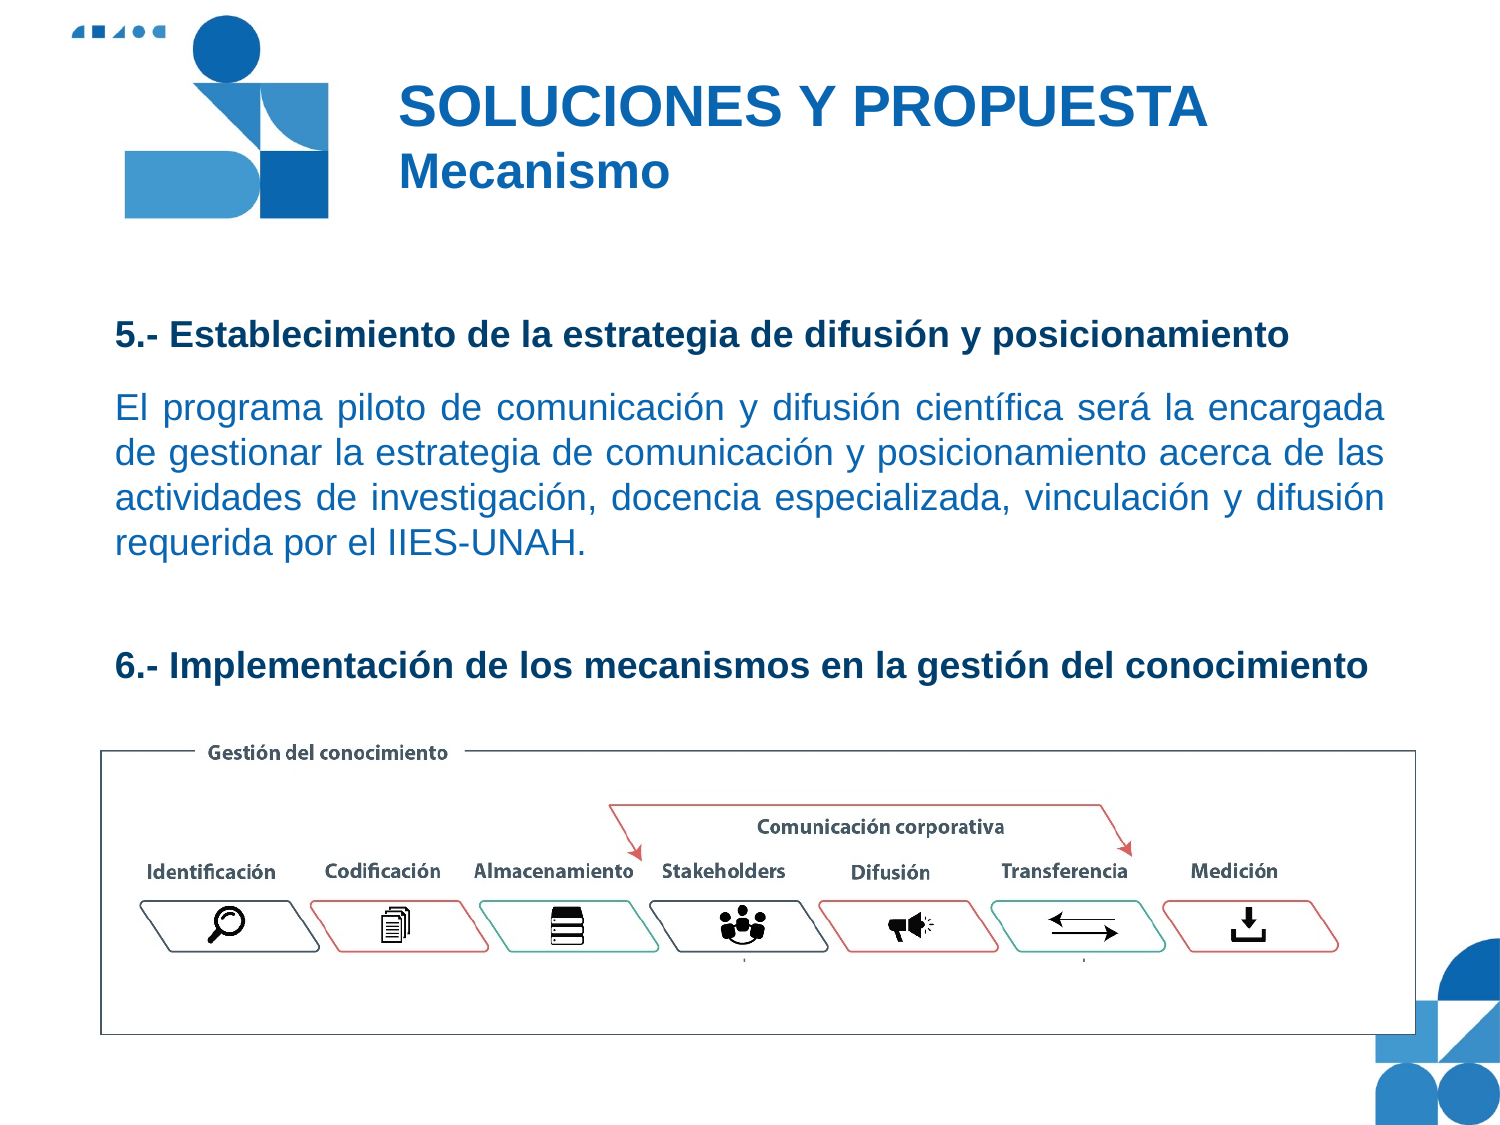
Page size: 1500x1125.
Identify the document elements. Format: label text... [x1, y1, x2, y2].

text_box 6.- Implementación de los mecanismos en la gestión del conocimiento [100, 633, 1400, 694]
text_box 5.- Establecimiento de la estrategia de difusión y posicionamiento El programa piloto de comunicación y difusión científica será la encargada de gestionar la estrategia de comunicación y posicionamiento acerca de las actividades de investigación, docencia especializada, vinculación y difusión requerida por el IIES-UNAH. [100, 302, 1400, 571]
picture [0, 0, 1500, 1125]
title SOLUCIONES Y PROPUESTA Mecanismo [383, 61, 1436, 232]
